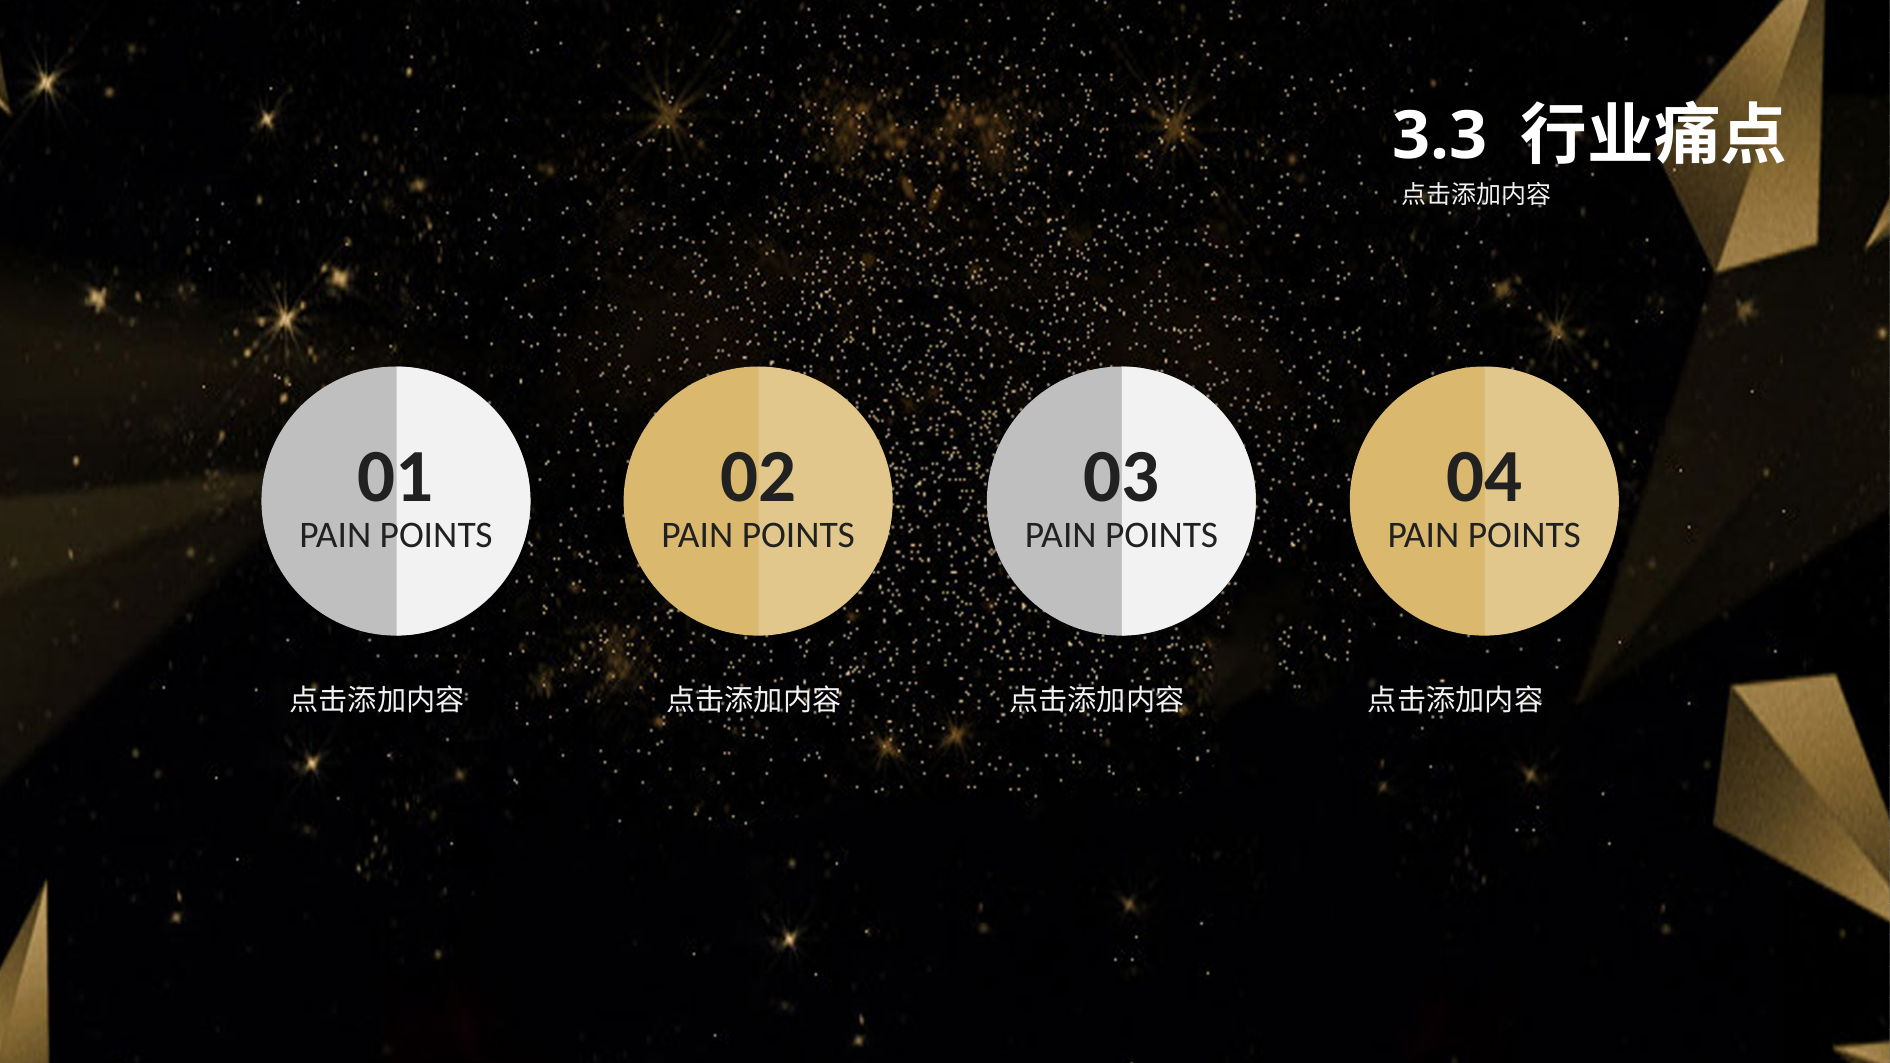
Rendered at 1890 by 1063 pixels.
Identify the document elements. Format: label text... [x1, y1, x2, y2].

text_box 点击添加内容 [1009, 681, 1185, 724]
text_box 点击添加内容 [666, 681, 842, 724]
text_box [986, 366, 1257, 636]
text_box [1349, 366, 1619, 636]
picture [0, 0, 1890, 1063]
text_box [623, 366, 893, 636]
text_box 点击添加内容 [1367, 681, 1544, 724]
text_box 点击添加内容 [289, 681, 466, 724]
text_box 点击添加内容 [1386, 171, 1567, 217]
text_box 3.3 行业痛点 [1392, 92, 1788, 180]
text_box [261, 366, 531, 636]
